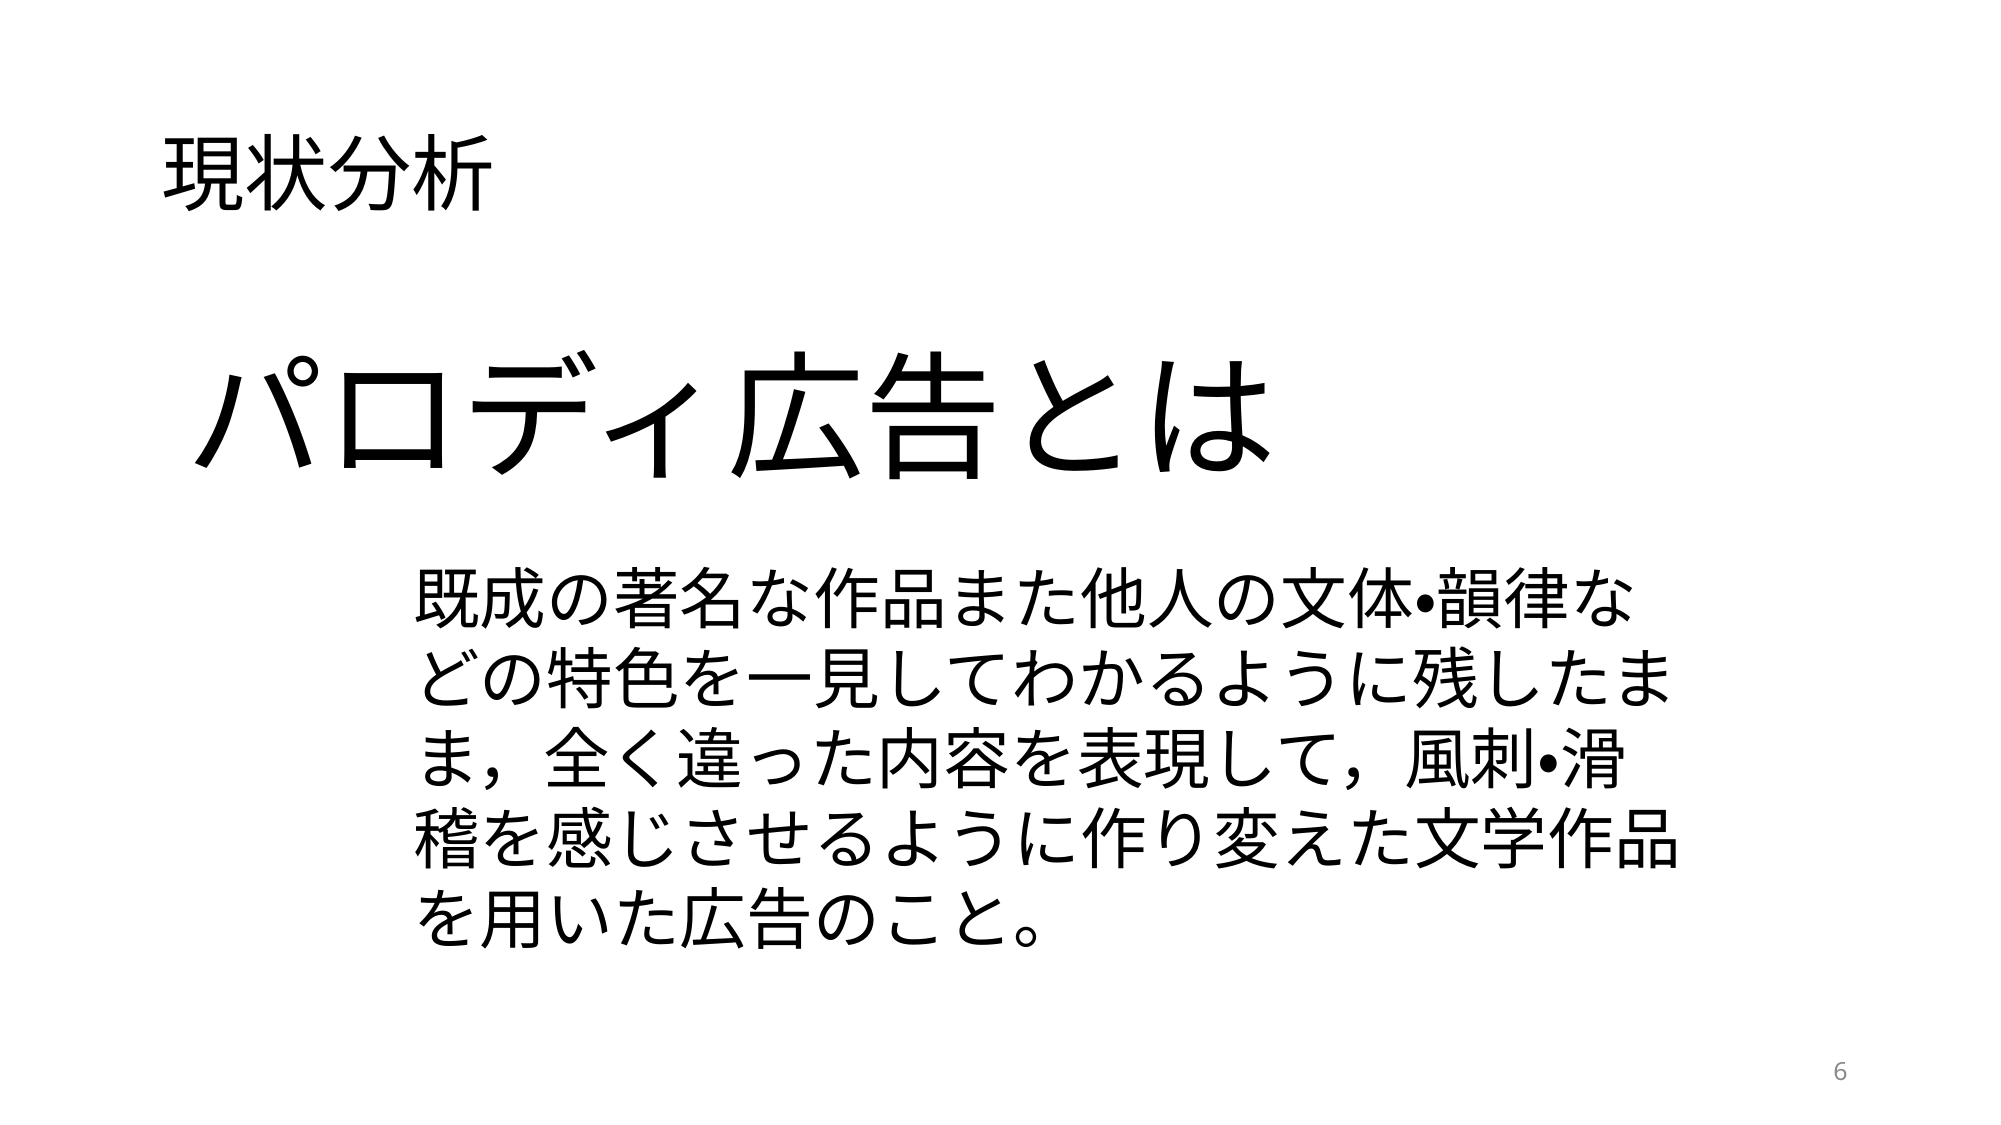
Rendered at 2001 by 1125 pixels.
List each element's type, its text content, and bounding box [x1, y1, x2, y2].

slide_number 6 [1412, 1042, 1863, 1103]
text_box パロディ広告とは [172, 322, 1313, 502]
text_box 既成の著名な作品また他人の文体・韻律などの特色を一見してわかるように残したまま，全く違った内容を表現して，風刺・滑稽を感じさせるように作り変えた文学作品を用いた広告のこと。 [398, 549, 1702, 965]
title 現状分析 [146, 30, 724, 230]
